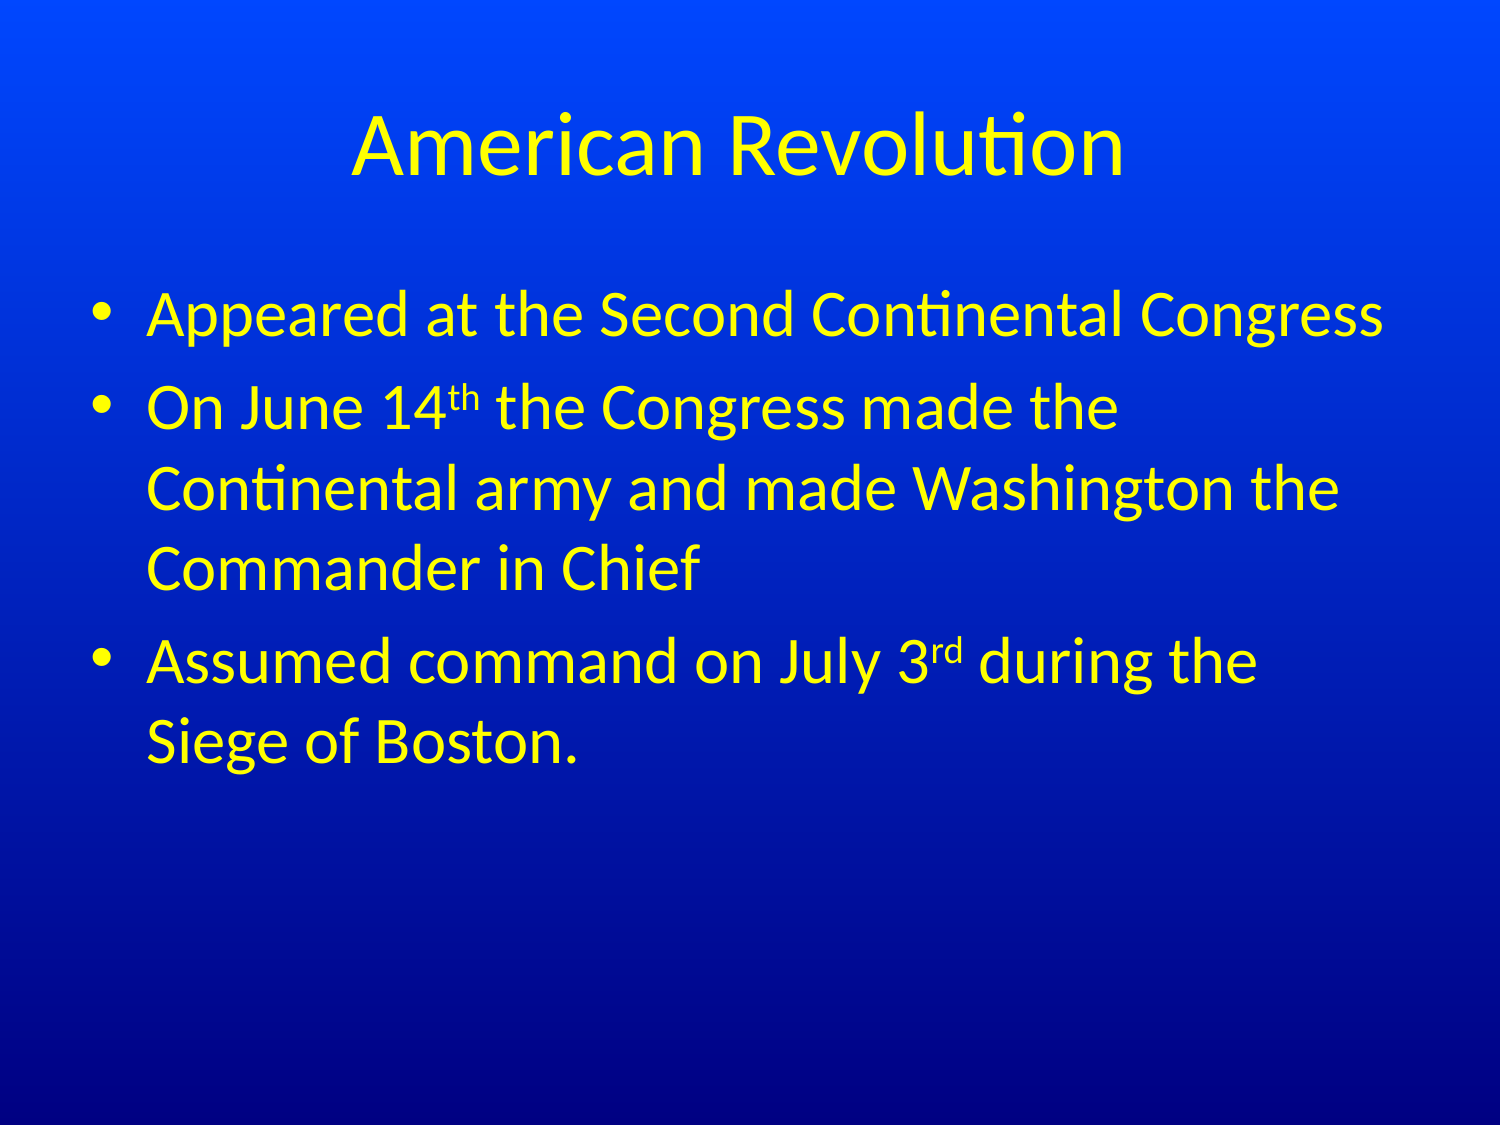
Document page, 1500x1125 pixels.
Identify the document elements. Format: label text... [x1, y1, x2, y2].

title American Revolution [74, 44, 1426, 233]
list Appeared at the Second Continental Congress On June 14th the Congress made the Continental army and made Washington the Commander in Chief Assumed command on July 3rd during the Siege of Boston. [74, 262, 1426, 1006]
